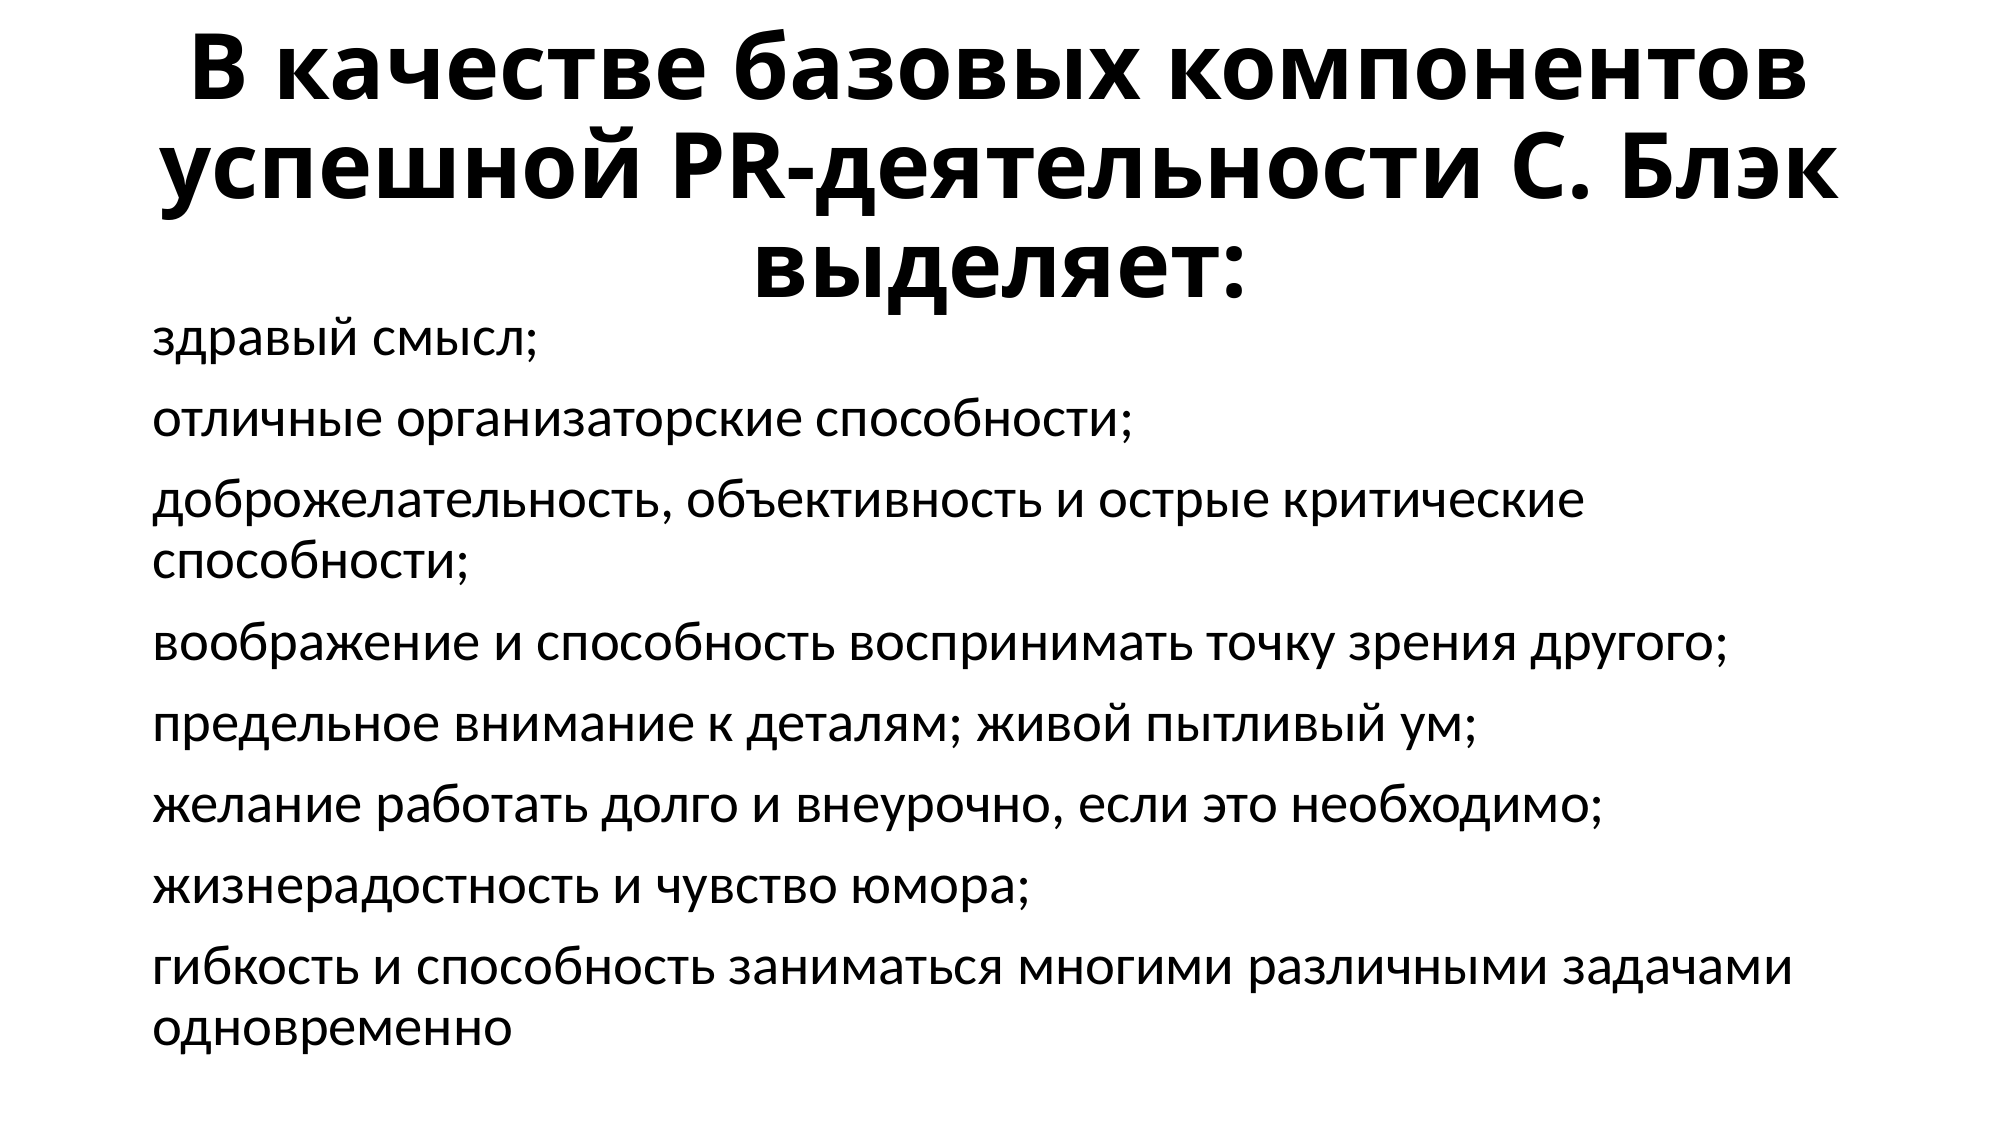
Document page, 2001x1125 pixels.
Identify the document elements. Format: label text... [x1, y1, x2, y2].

title В качестве базовых компонентов успешной PR-деятельности С. Блэк выделяет: [137, 59, 1863, 278]
list здравый смысл; отличные организаторские способности; доброжелательность, объективность и острые критические способности; воображение и способность воспринимать точку зрения другого; предельное внимание к деталям; живой пытливый ум; желание работать долго и внеурочно, если это необходимо; жизнерадостность и чувство юмора; гибкость и способность заниматься многими различными задачами одновременно [137, 299, 1863, 1073]
